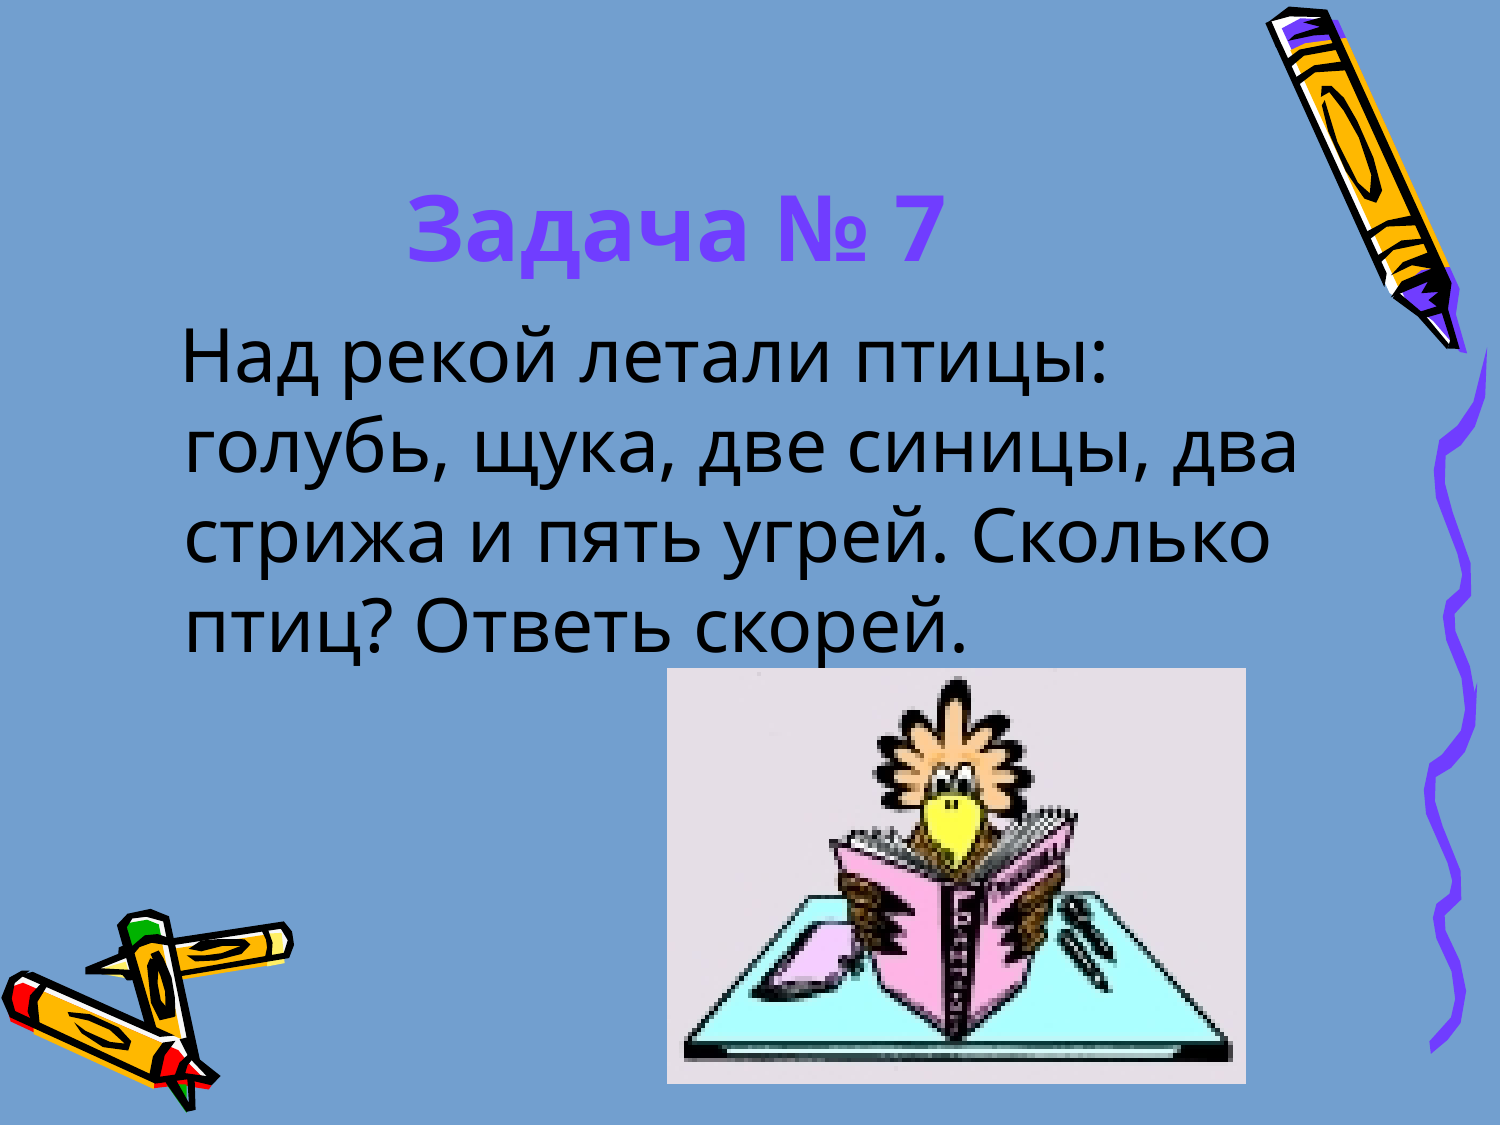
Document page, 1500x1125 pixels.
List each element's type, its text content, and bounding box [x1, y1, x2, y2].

picture [666, 668, 1246, 1085]
list Над рекой летали птицы: голубь, щука, две синицы, два стрижа и пять угрей. Сколько птиц? Ответь скорей. [112, 299, 1376, 901]
title Задача № 7 [112, 24, 1240, 288]
